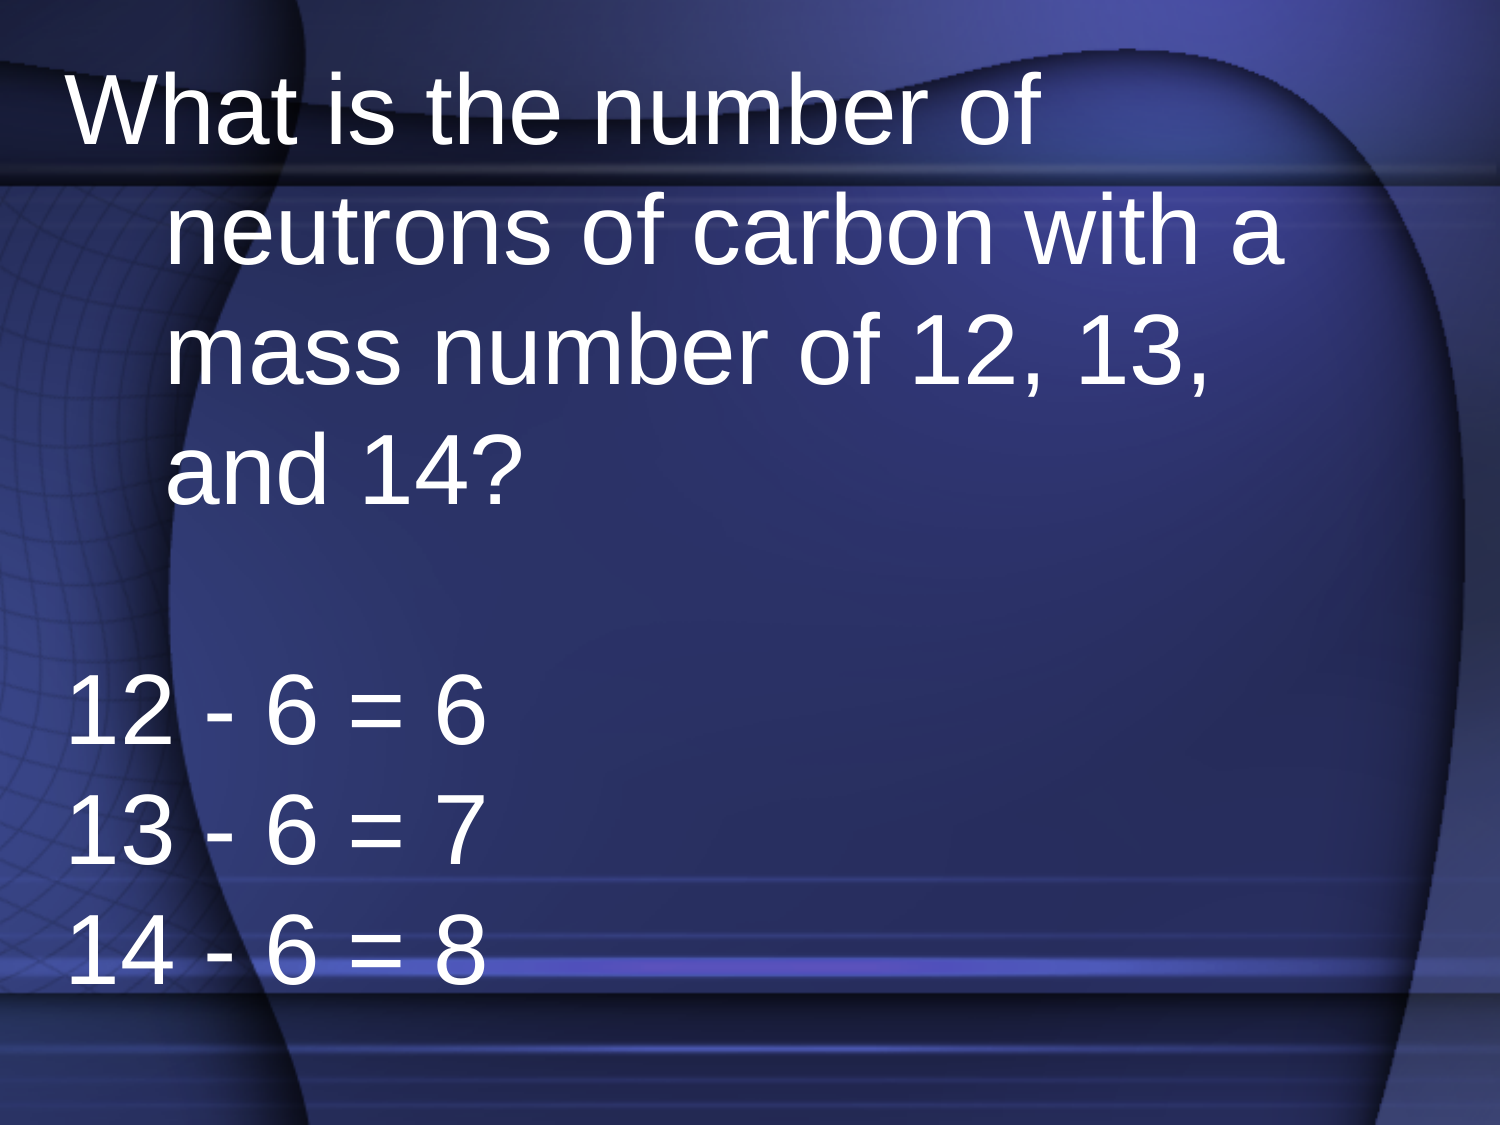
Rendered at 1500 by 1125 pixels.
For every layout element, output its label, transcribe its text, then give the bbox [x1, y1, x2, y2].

text_box What is the number of neutrons of carbon with a mass number of 12, 13, and 14? 12 - 6 = 6 13 - 6 = 7 14 - 6 = 8 [49, 37, 1413, 1012]
picture [0, 0, 1500, 1125]
